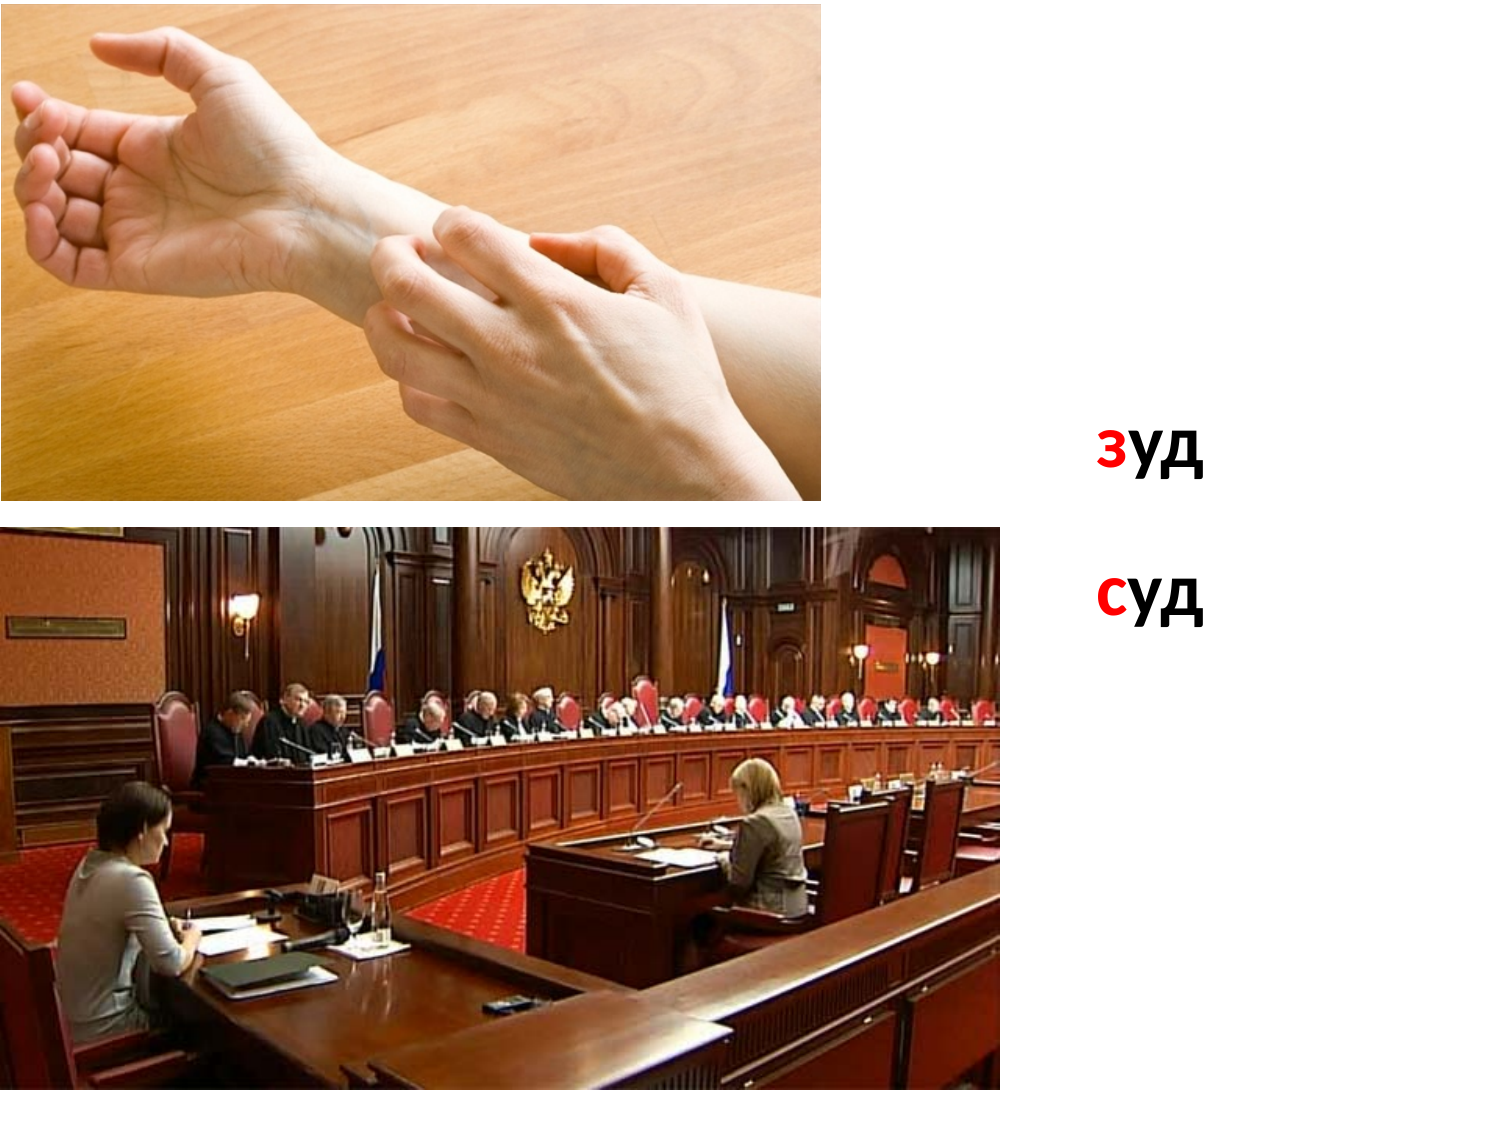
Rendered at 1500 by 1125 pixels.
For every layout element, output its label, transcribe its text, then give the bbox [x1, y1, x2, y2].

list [0, 4, 822, 501]
picture [0, 526, 1001, 1090]
text_box суд [1081, 533, 1220, 638]
text_box зуд [1081, 384, 1220, 490]
